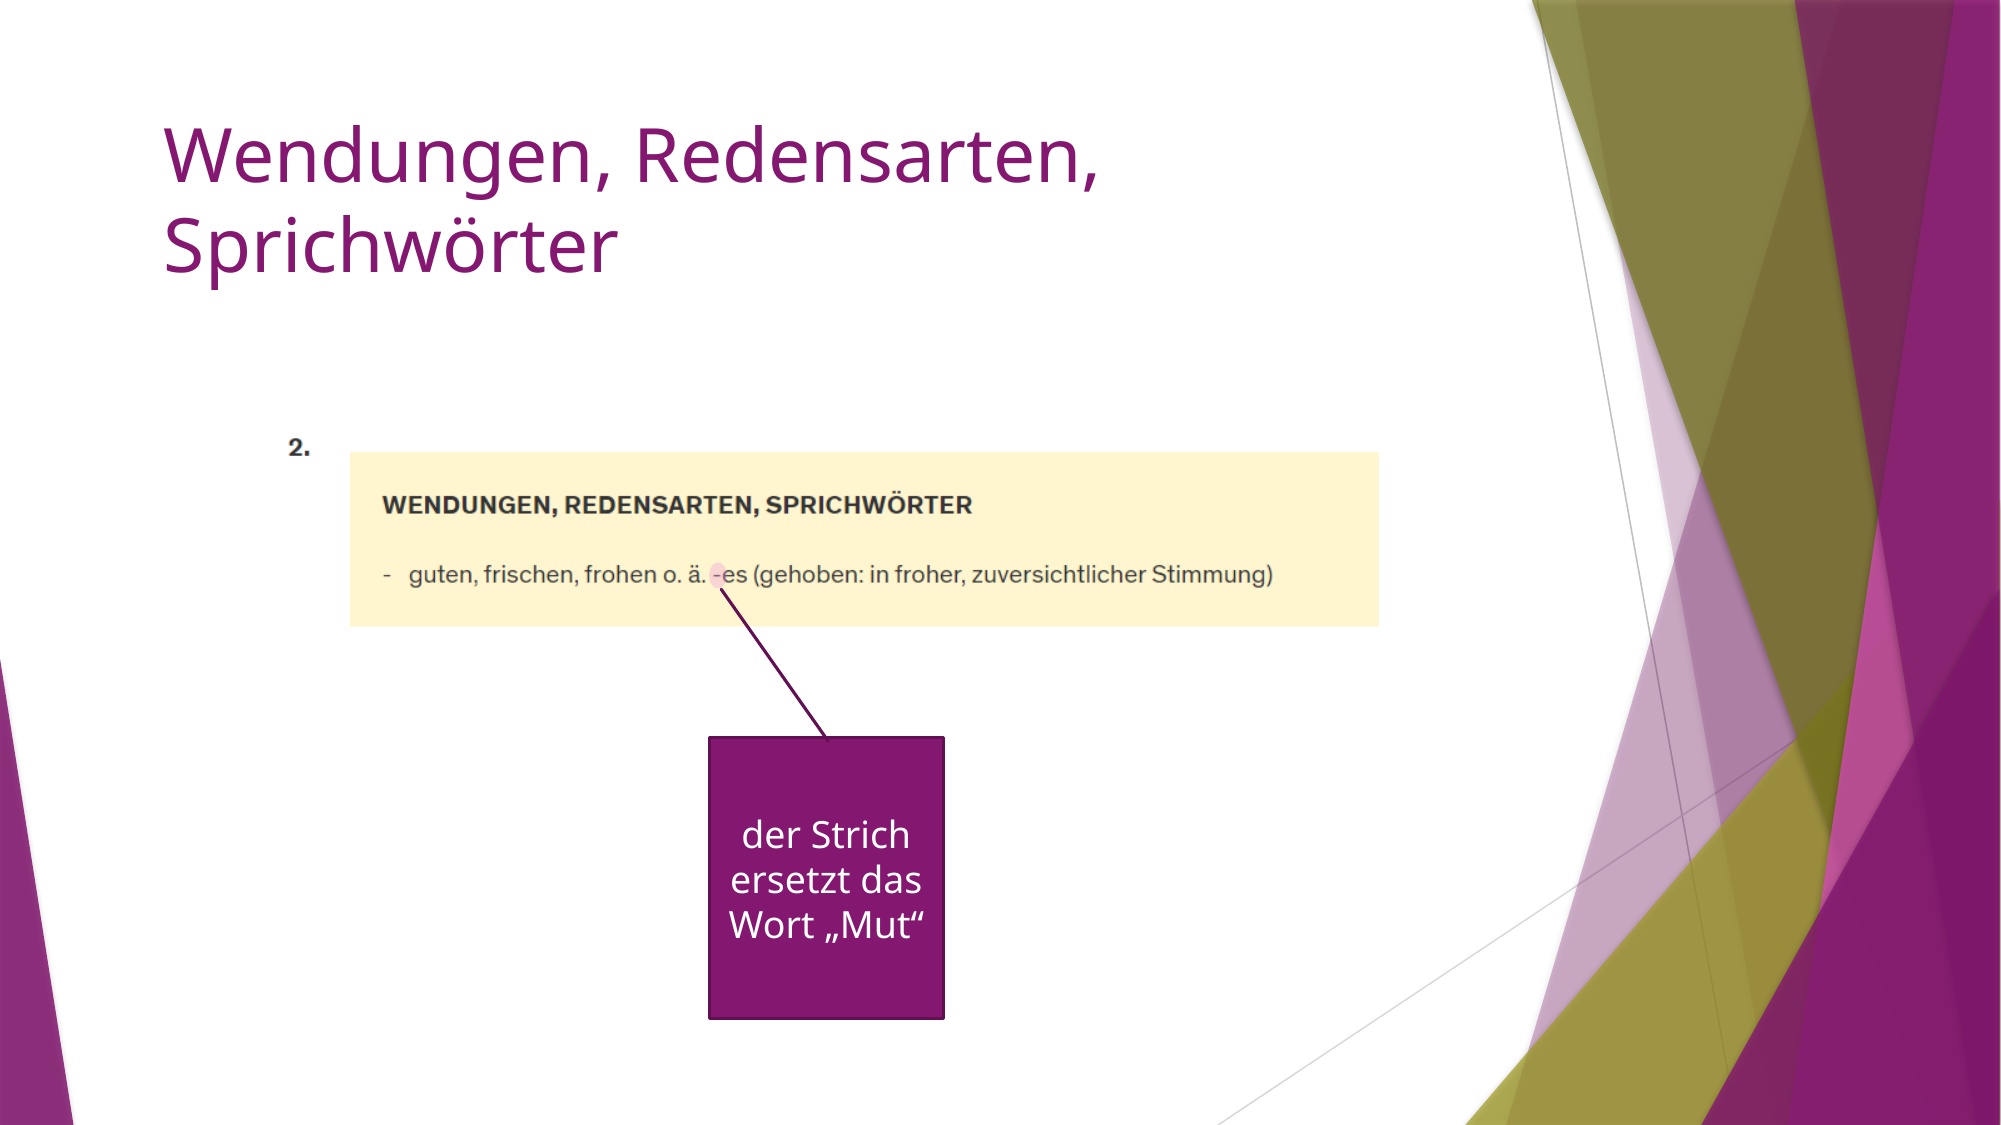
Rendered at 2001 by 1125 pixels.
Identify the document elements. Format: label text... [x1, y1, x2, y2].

title Wendungen, Redensarten, Sprichwörter [149, 99, 1560, 317]
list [285, 401, 1423, 653]
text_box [708, 561, 945, 1020]
